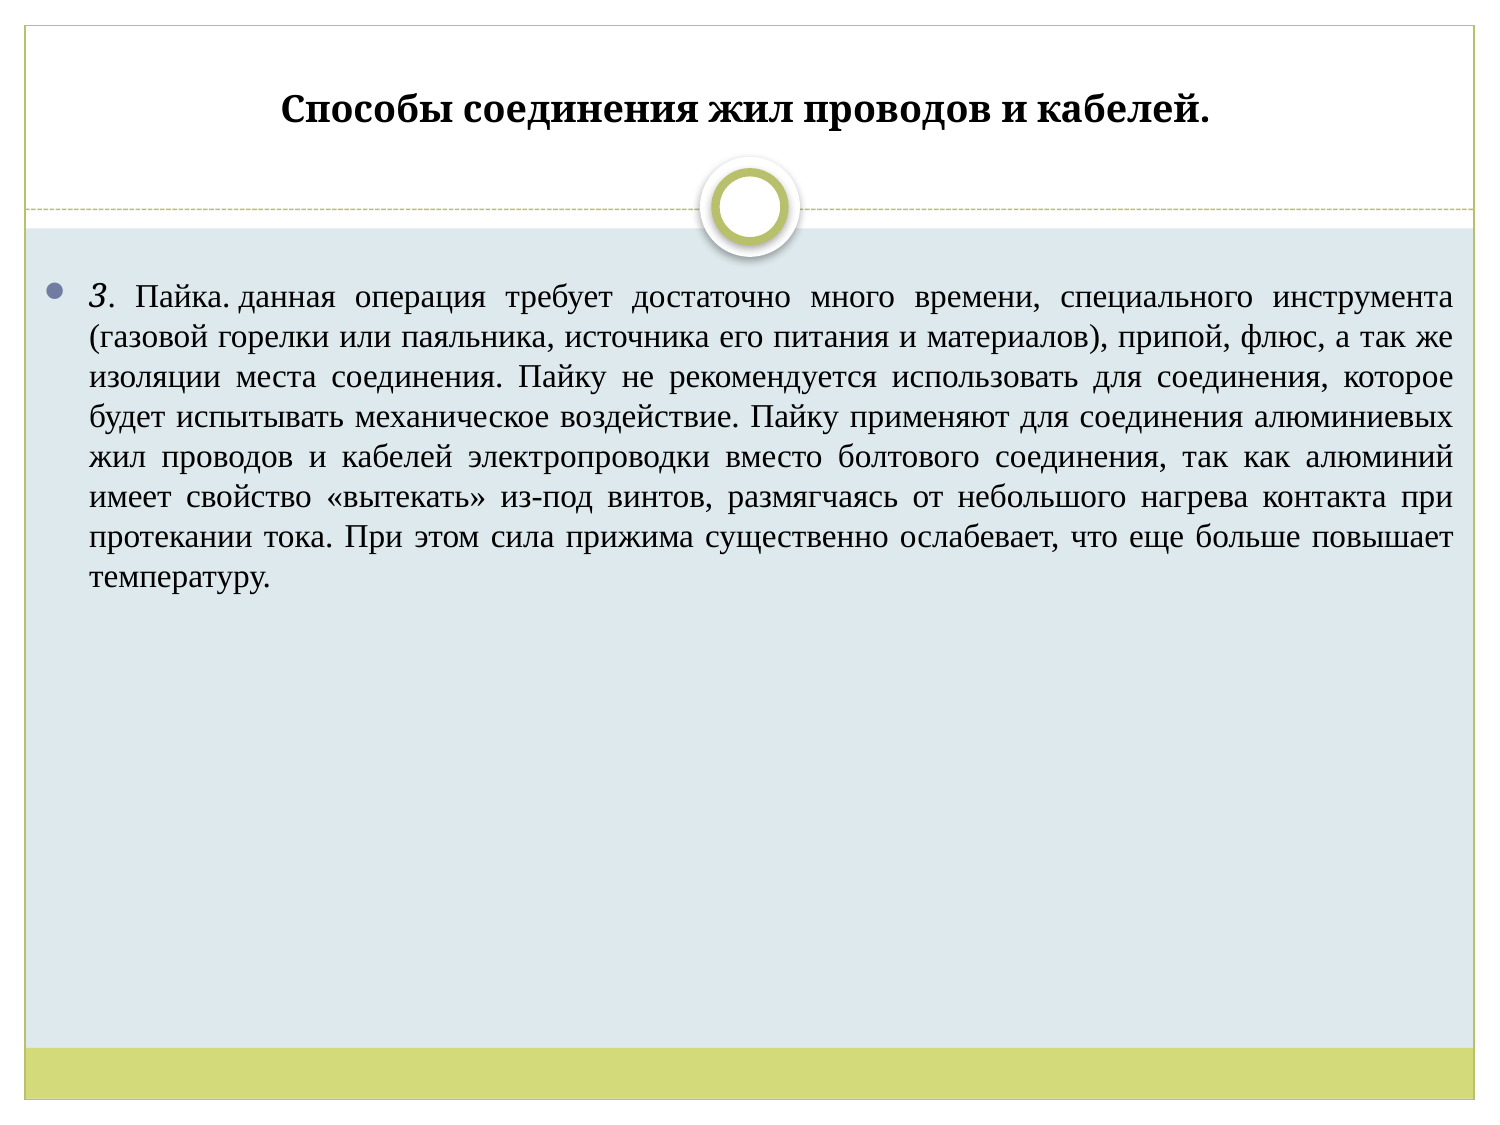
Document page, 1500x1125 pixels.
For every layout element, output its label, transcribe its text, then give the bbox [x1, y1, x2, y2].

list 3. Пайка. данная операция требует достаточно много времени, специального инструмента (газовой горелки или паяльника, источника его питания и материалов), припой, флюс, а так же изоляции места соединения. Пайку не рекомендуется использовать для соединения, которое будет испытывать механическое воздействие. Пайку применяют для соединения алюминиевых жил проводов и кабелей электропроводки вместо болтового соединения, так как алюминий имеет свойство «вытекать» из-под винтов, размягчаясь от небольшого нагрева контакта при протекании тока. При этом сила прижима существенно ослабевает, что еще больше повышает температуру. [29, 267, 1471, 752]
text_box Способы соединения жил проводов и кабелей. [265, 78, 1338, 138]
